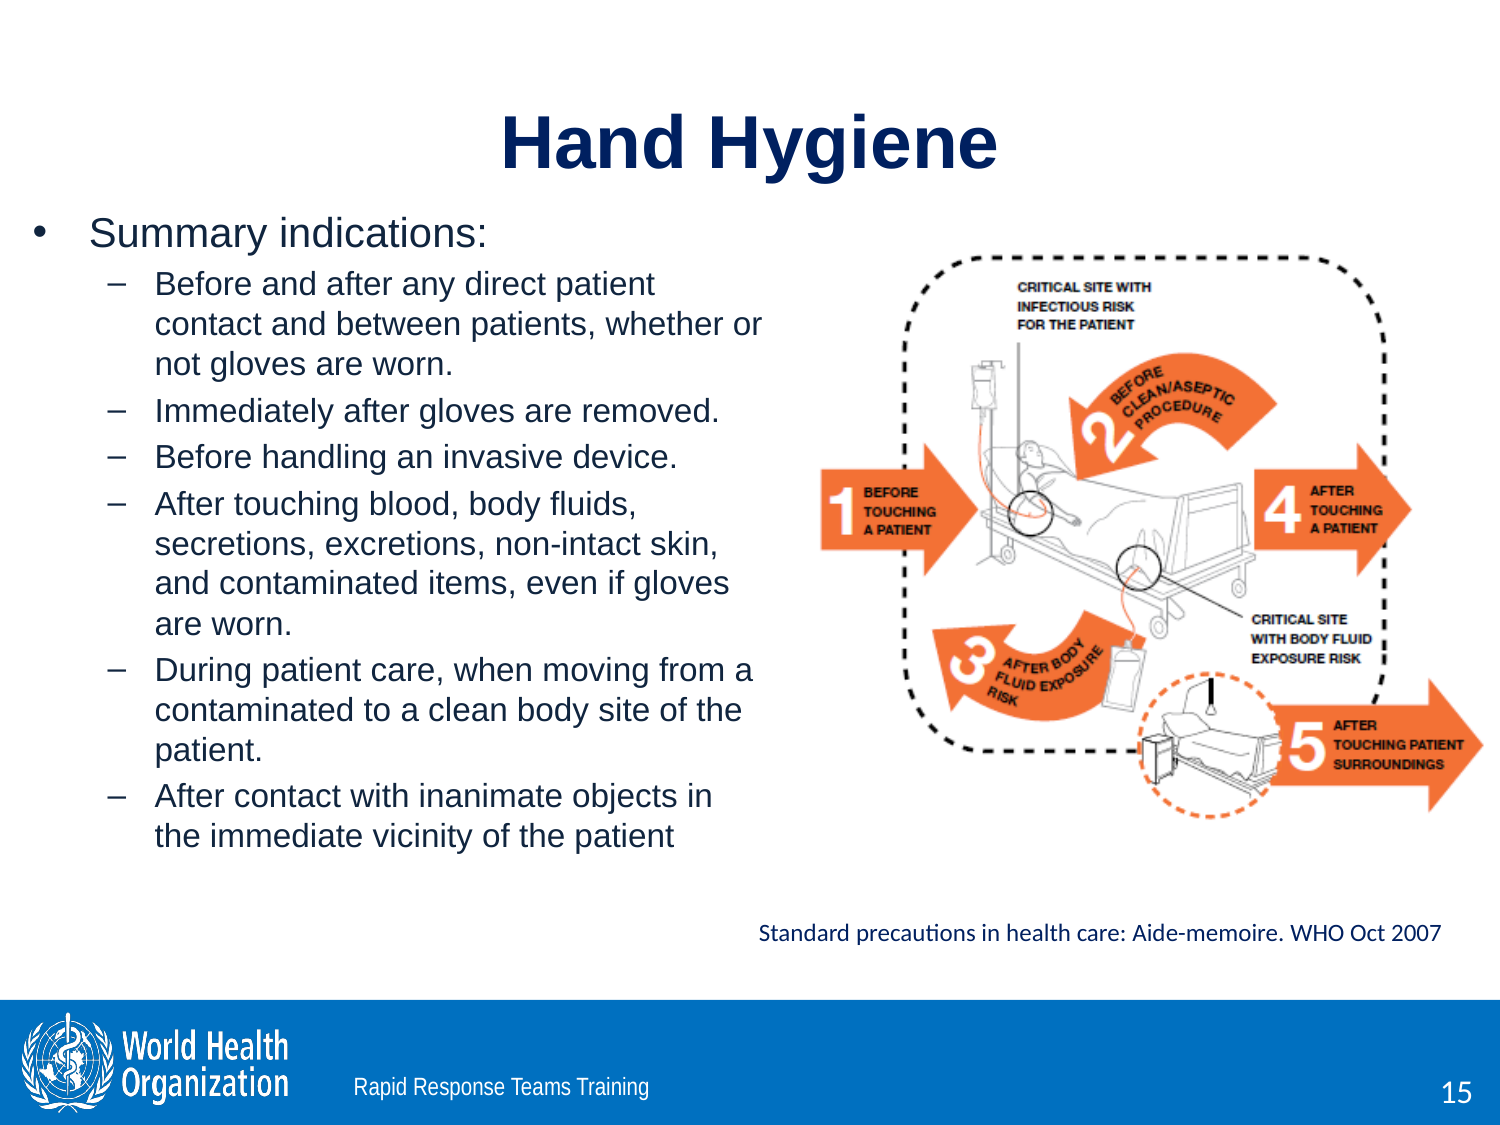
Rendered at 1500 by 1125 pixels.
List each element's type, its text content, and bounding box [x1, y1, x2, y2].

list Summary indications: Before and after any direct patient contact and between patients, whether or not gloves are worn. Immediately after gloves are removed. Before handling an invasive device. After touching blood, body fluids, secretions, excretions, non-intact skin, and contaminated items, even if gloves are worn. During patient care, when moving from a contaminated to a clean body site of the patient. After contact with inanimate objects in the immediate vicinity of the patient [17, 198, 782, 941]
picture [21, 1012, 288, 1113]
text_box Standard precautions in health care: Aide-memoire. WHO Oct 2007 http://www.who.int/csr/resources/publications/EPR_AM2_E7.pdf. [753, 916, 1444, 977]
picture [813, 219, 1500, 851]
title Hand Hygiene [75, 45, 1425, 233]
